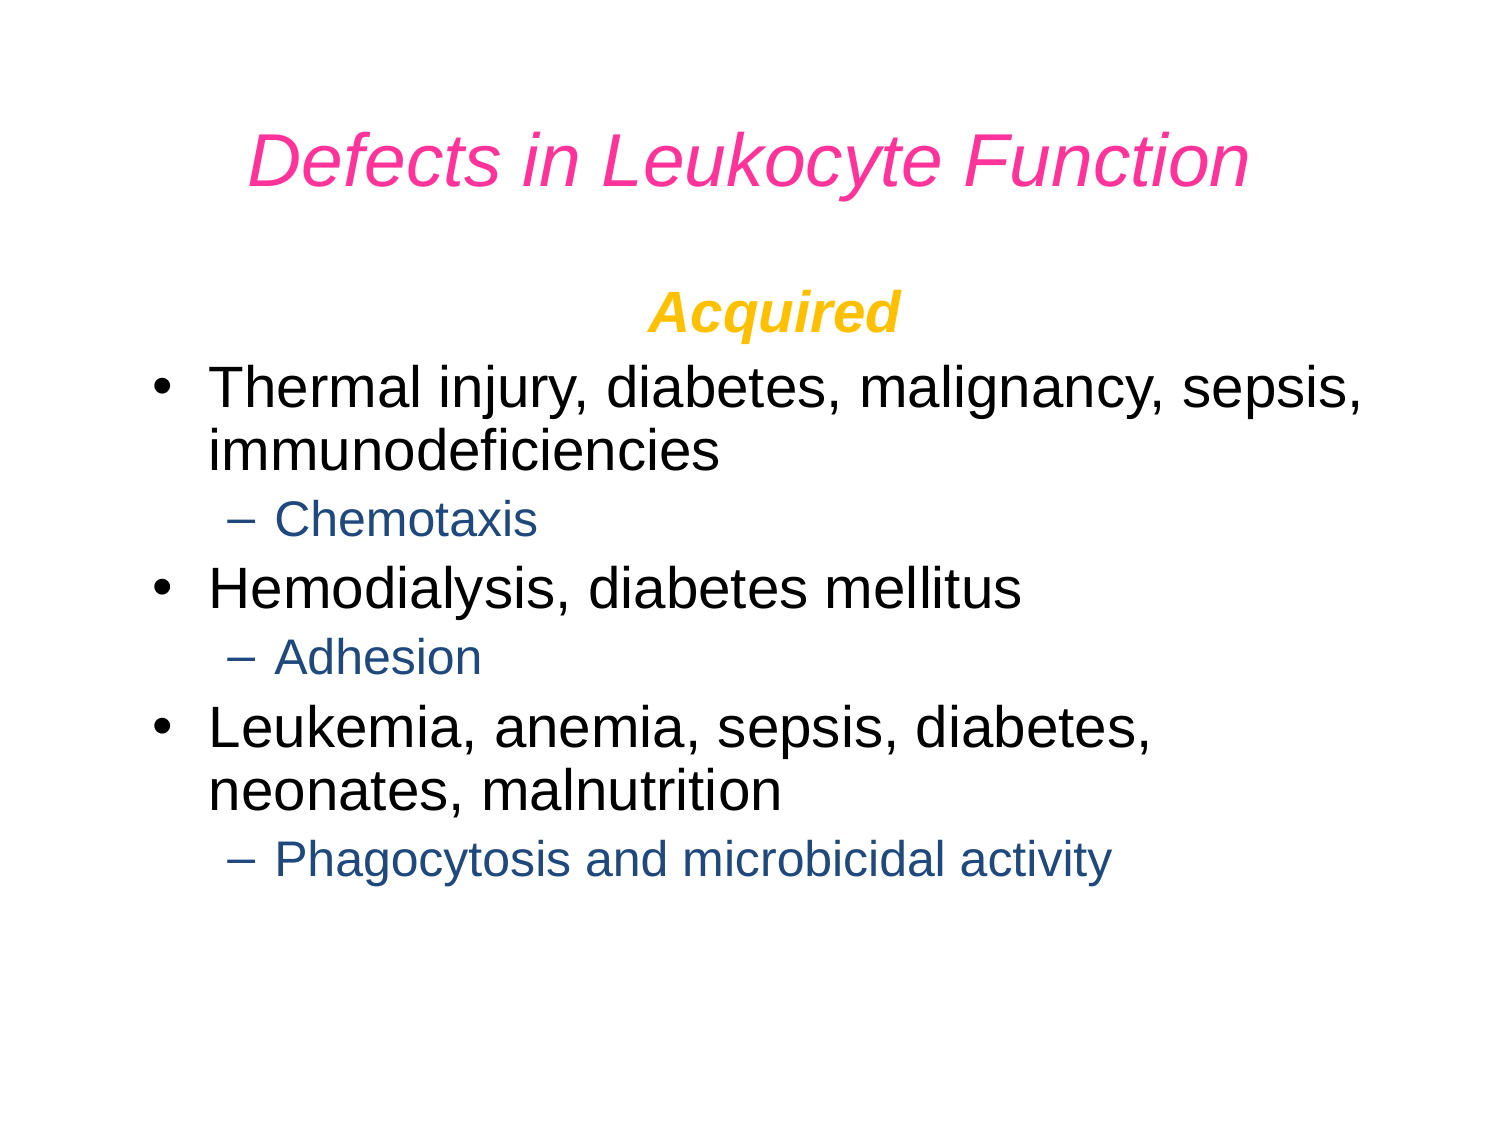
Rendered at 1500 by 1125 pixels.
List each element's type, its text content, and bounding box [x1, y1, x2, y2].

list Acquired Thermal injury, diabetes, malignancy, sepsis, immunodeficiencies Chemotaxis Hemodialysis, diabetes mellitus Adhesion Leukemia, anemia, sepsis, diabetes, neonates, malnutrition Phagocytosis and microbicidal activity [137, 275, 1413, 950]
title Defects in Leukocyte Function [112, 62, 1388, 250]
